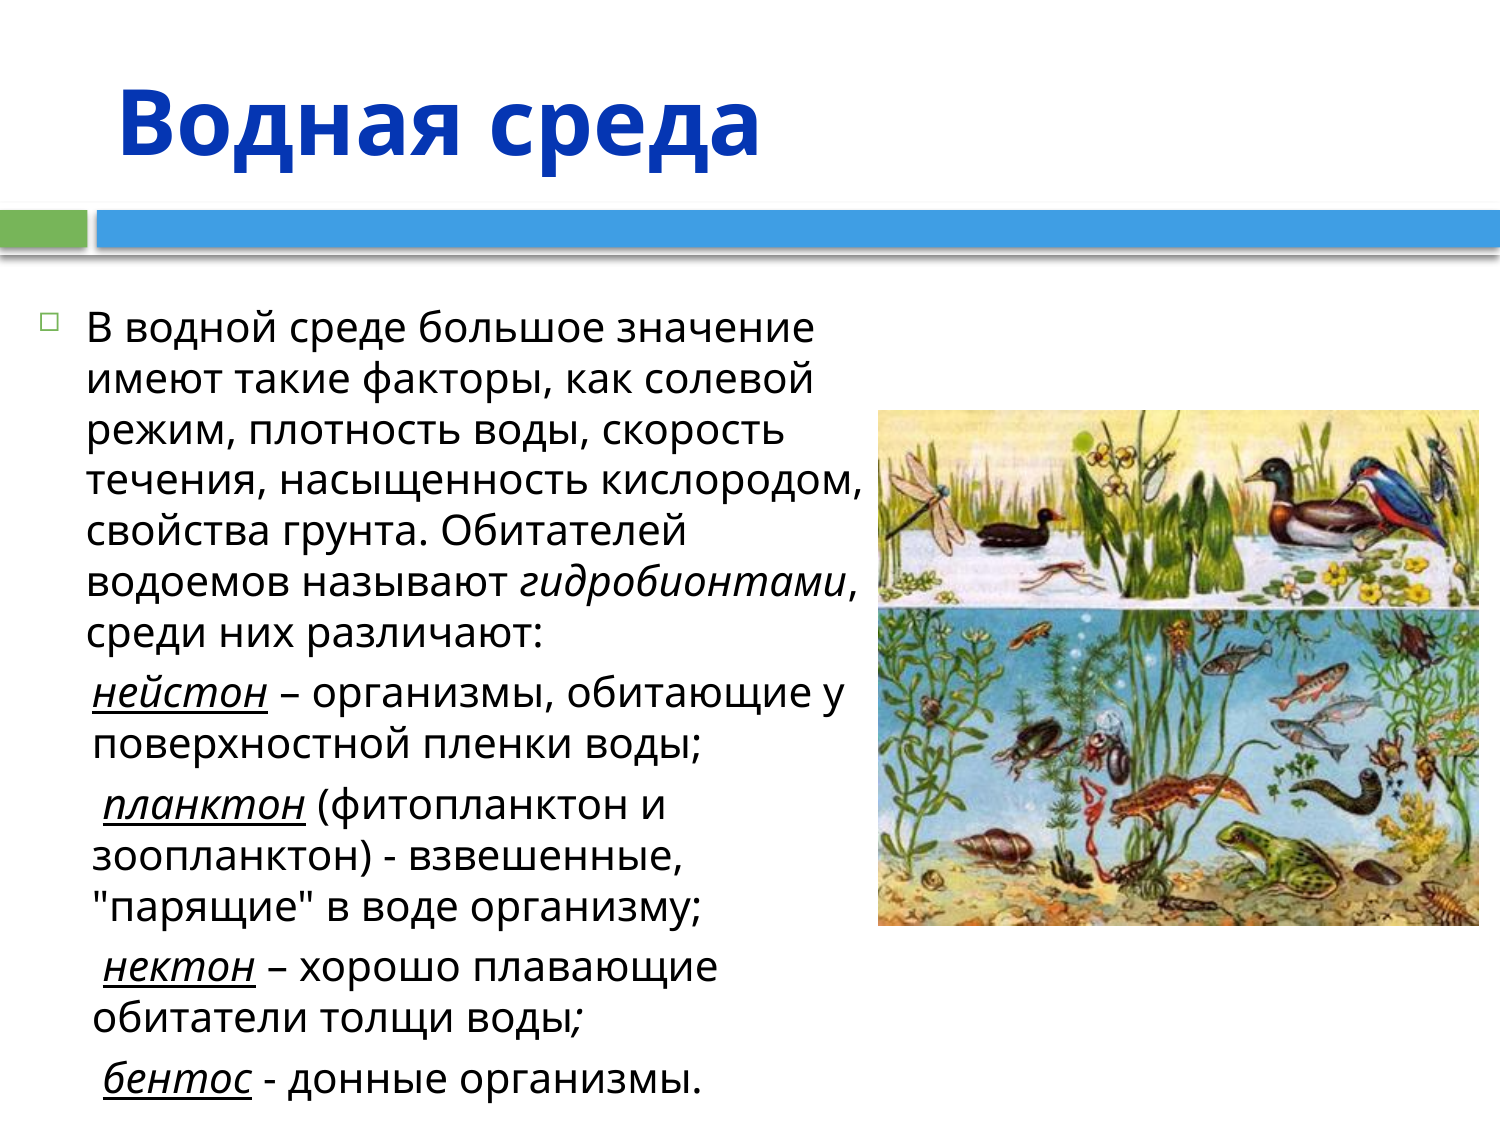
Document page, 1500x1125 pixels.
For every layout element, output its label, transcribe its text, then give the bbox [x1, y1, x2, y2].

title Водная среда [100, 37, 1438, 200]
picture [878, 409, 1480, 927]
list В водной среде большое значение имеют такие факторы, как солевой режим, плотность воды, скорость течения, насыщенность кислородом, свойства грунта. Обитателей водоемов называют гидробионтами, среди них различают: нейстон – организмы, обитающие у поверхностной пленки воды; планктон (фитопланктон и зоопланктон) - взвешенные, "парящие" в воде организму; нектон – хорошо плавающие обитатели толщи воды; бентос - донные организмы. [23, 292, 891, 1125]
